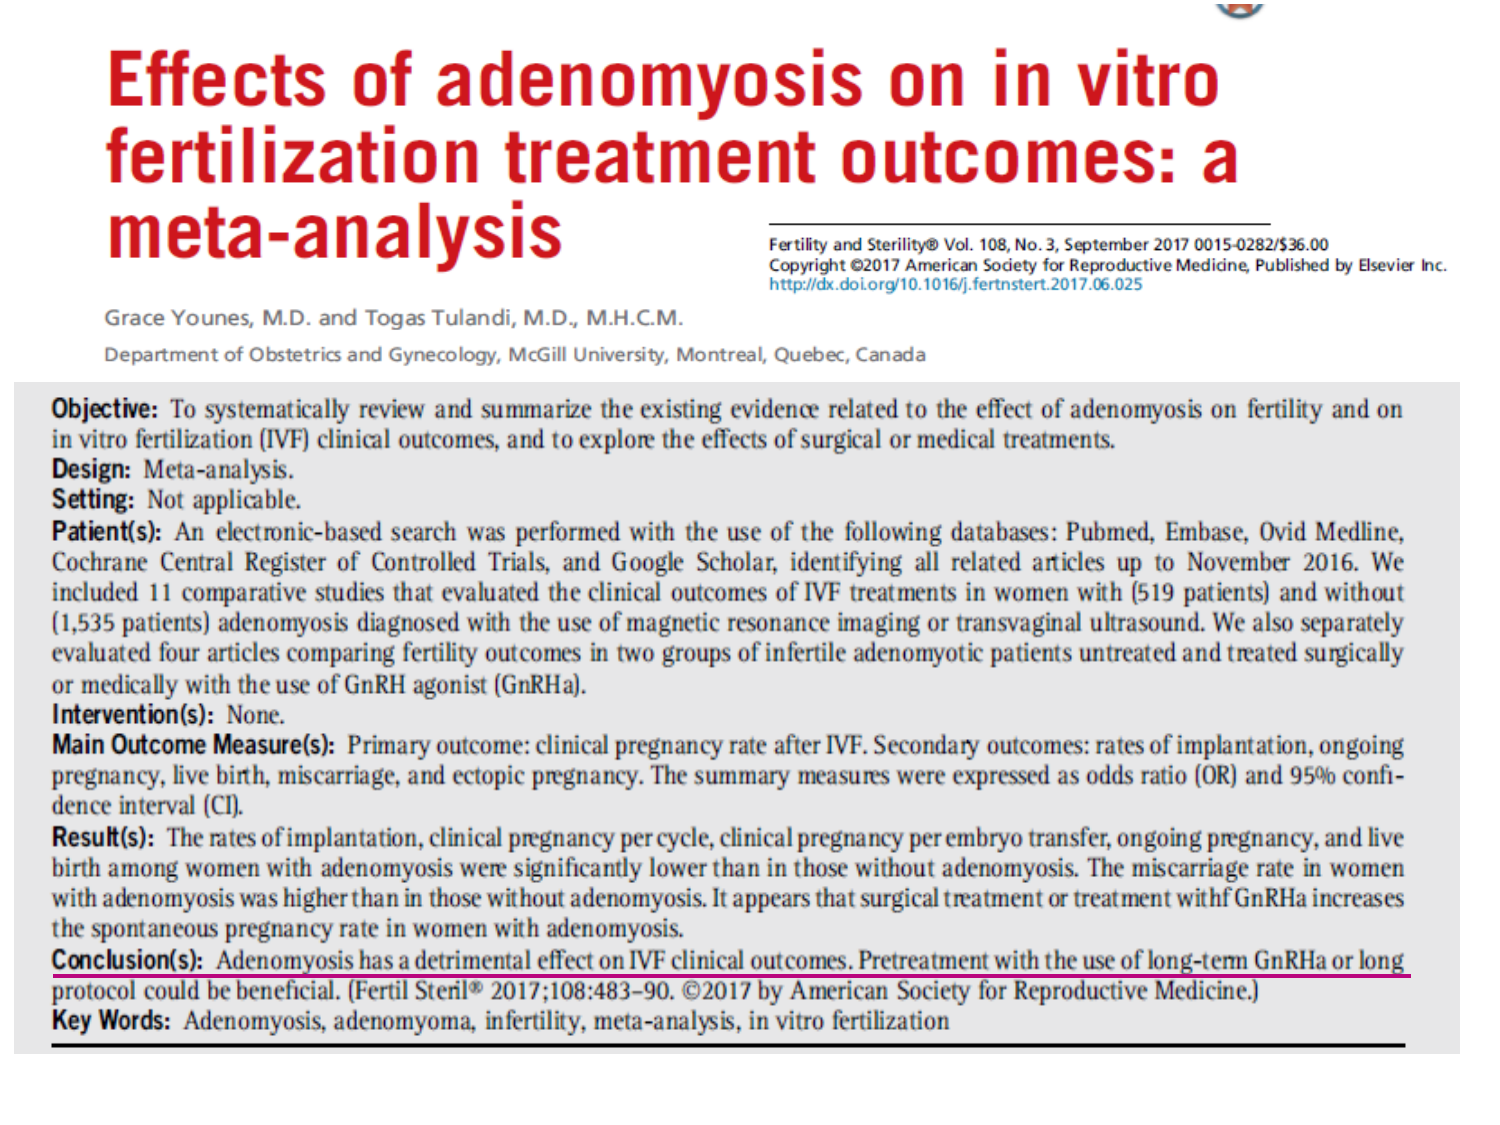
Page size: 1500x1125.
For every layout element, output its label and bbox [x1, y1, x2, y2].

picture [14, 4, 1460, 1054]
